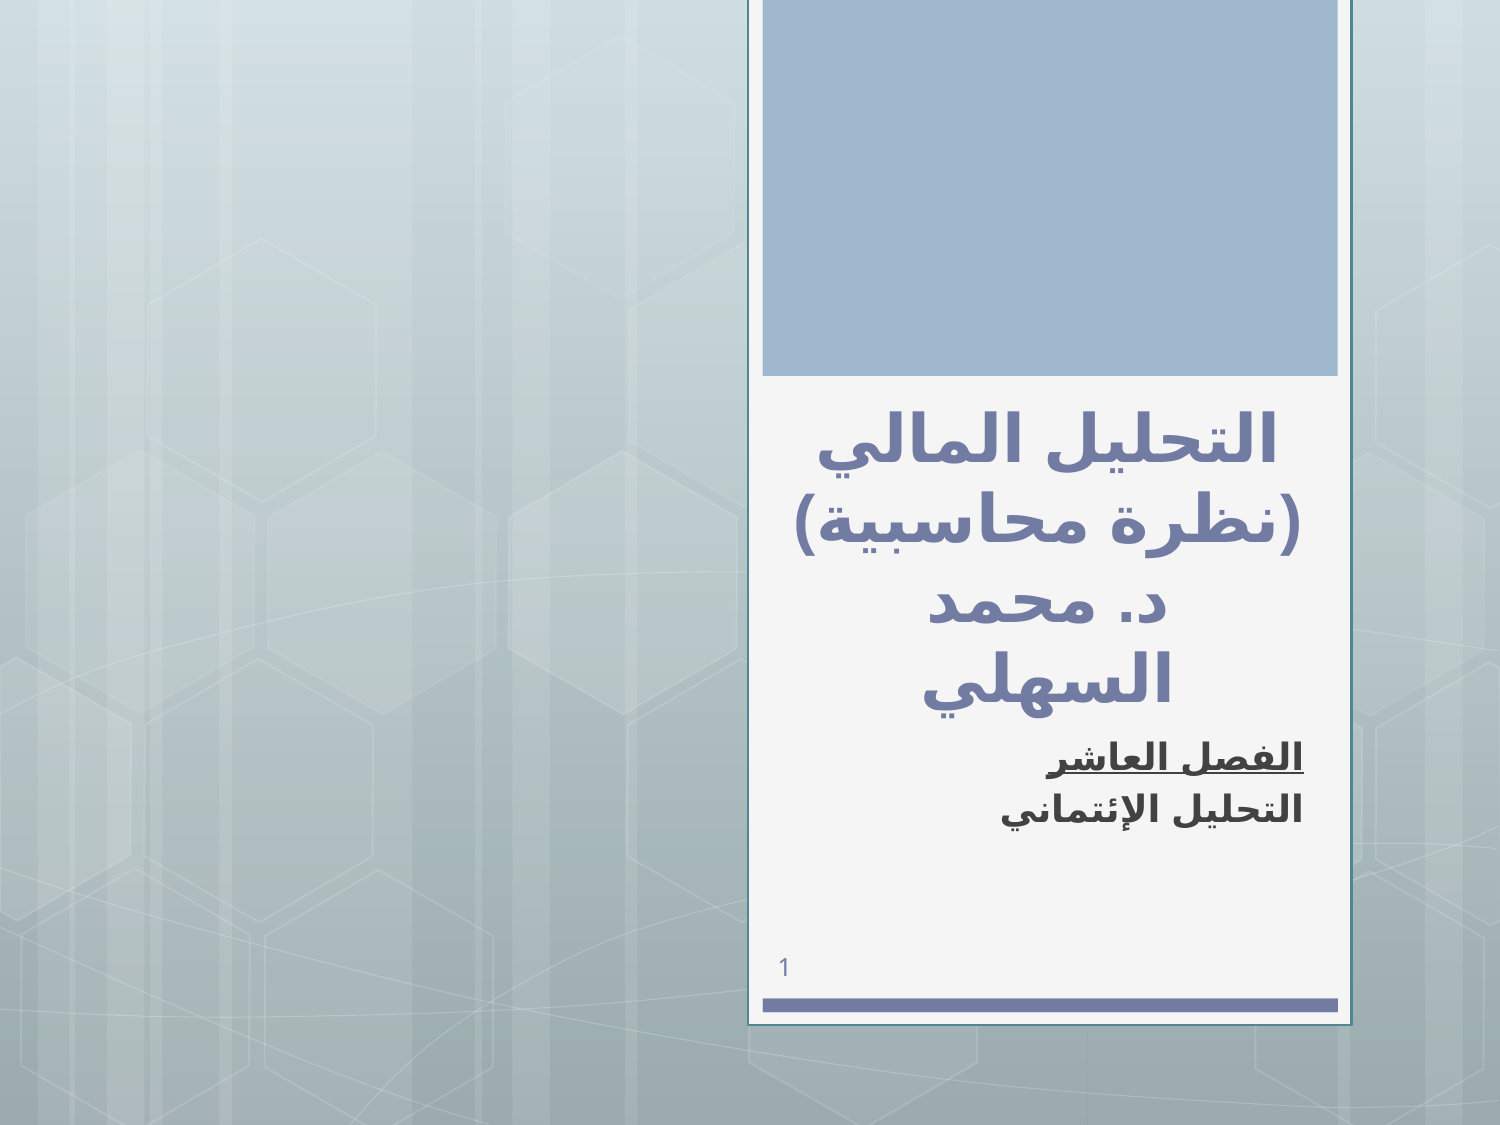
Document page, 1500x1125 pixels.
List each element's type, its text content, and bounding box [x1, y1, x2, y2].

title التحليل المالي (نظرة محاسبية) د. محمد السهلي [776, 444, 1320, 724]
slide_number 1 [762, 938, 869, 999]
subtitle الفصل العاشر التحليل الإئتماني [776, 725, 1320, 933]
